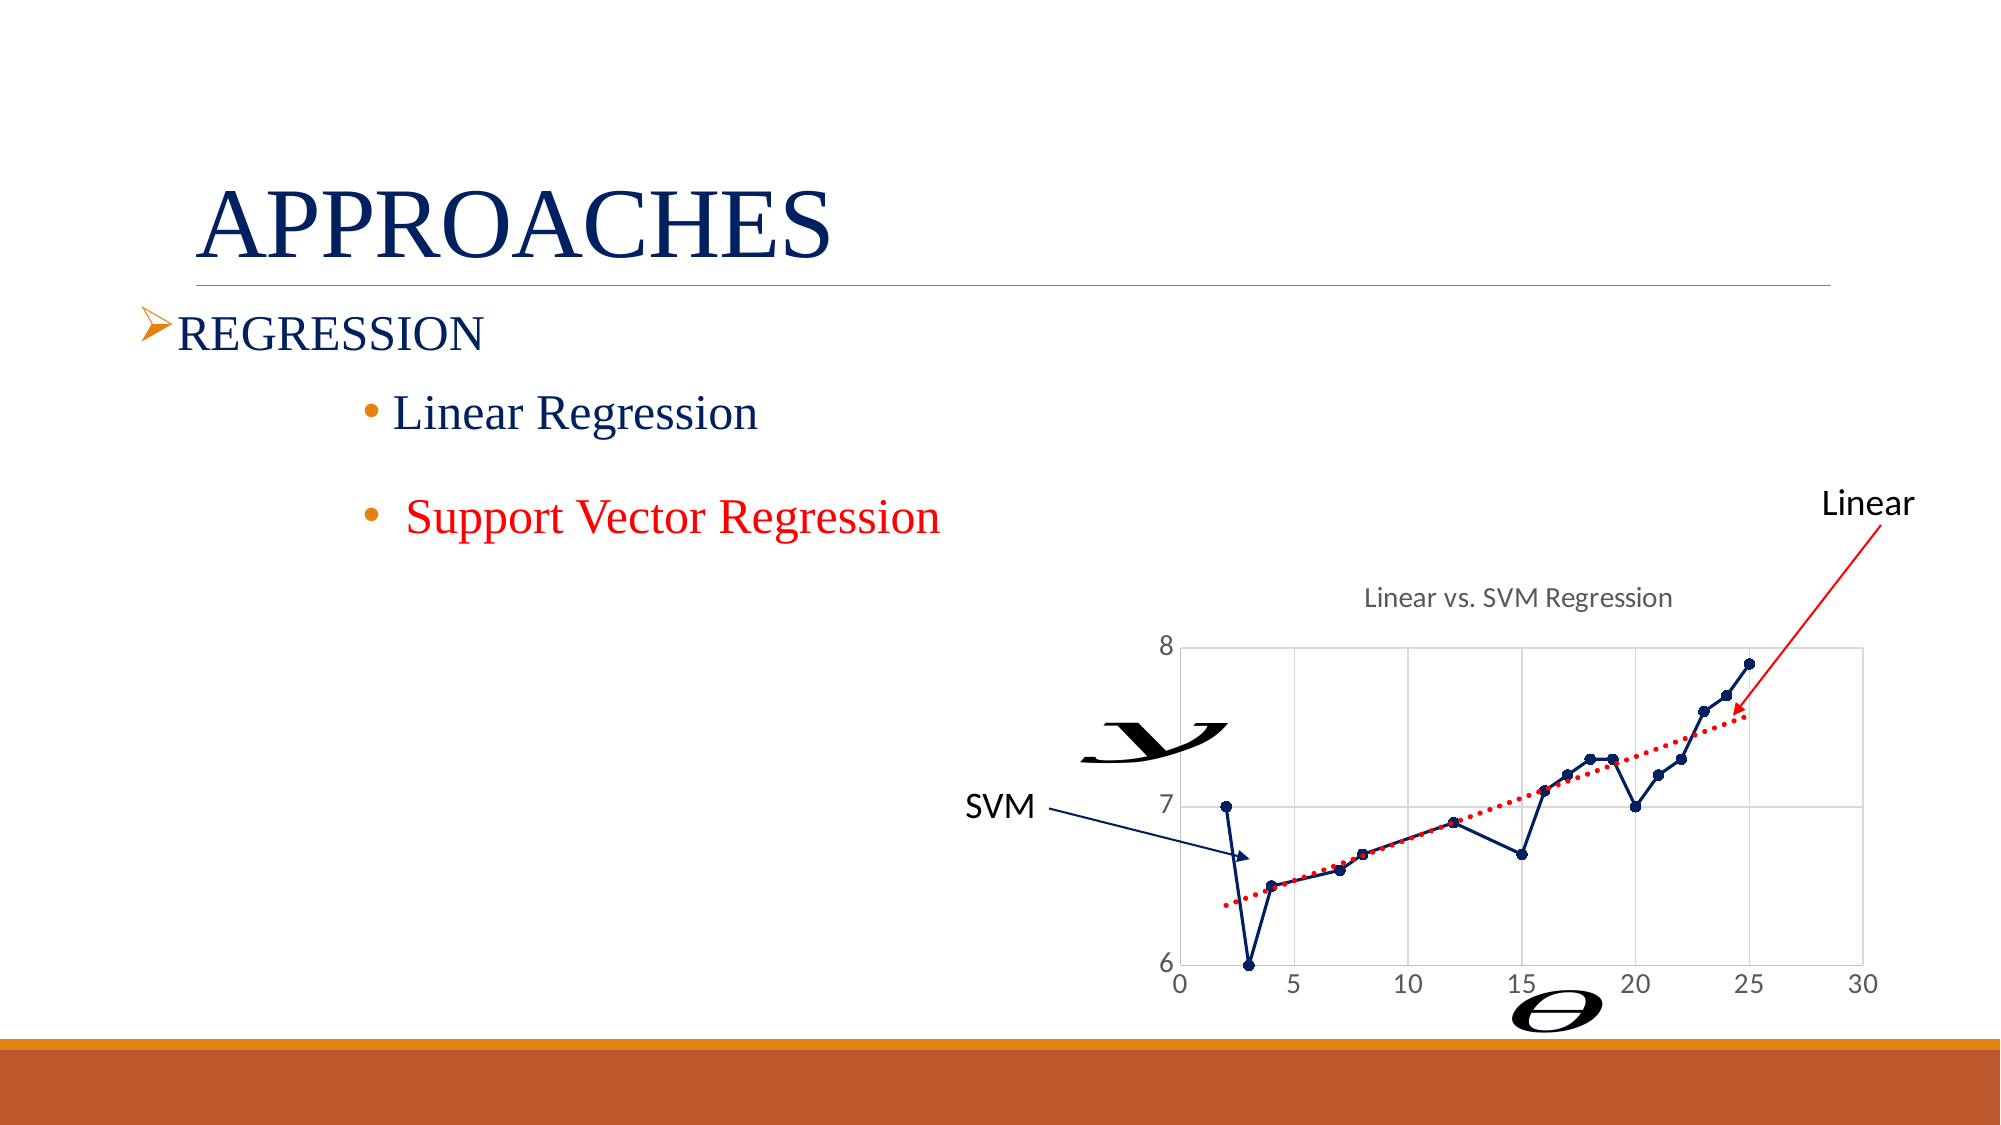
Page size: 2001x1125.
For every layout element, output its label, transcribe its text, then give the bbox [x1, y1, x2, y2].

title APPROACHES [180, 47, 1830, 285]
list REGRESSION Linear Regression Support Vector Regression [137, 299, 1863, 1046]
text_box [950, 470, 1983, 1011]
